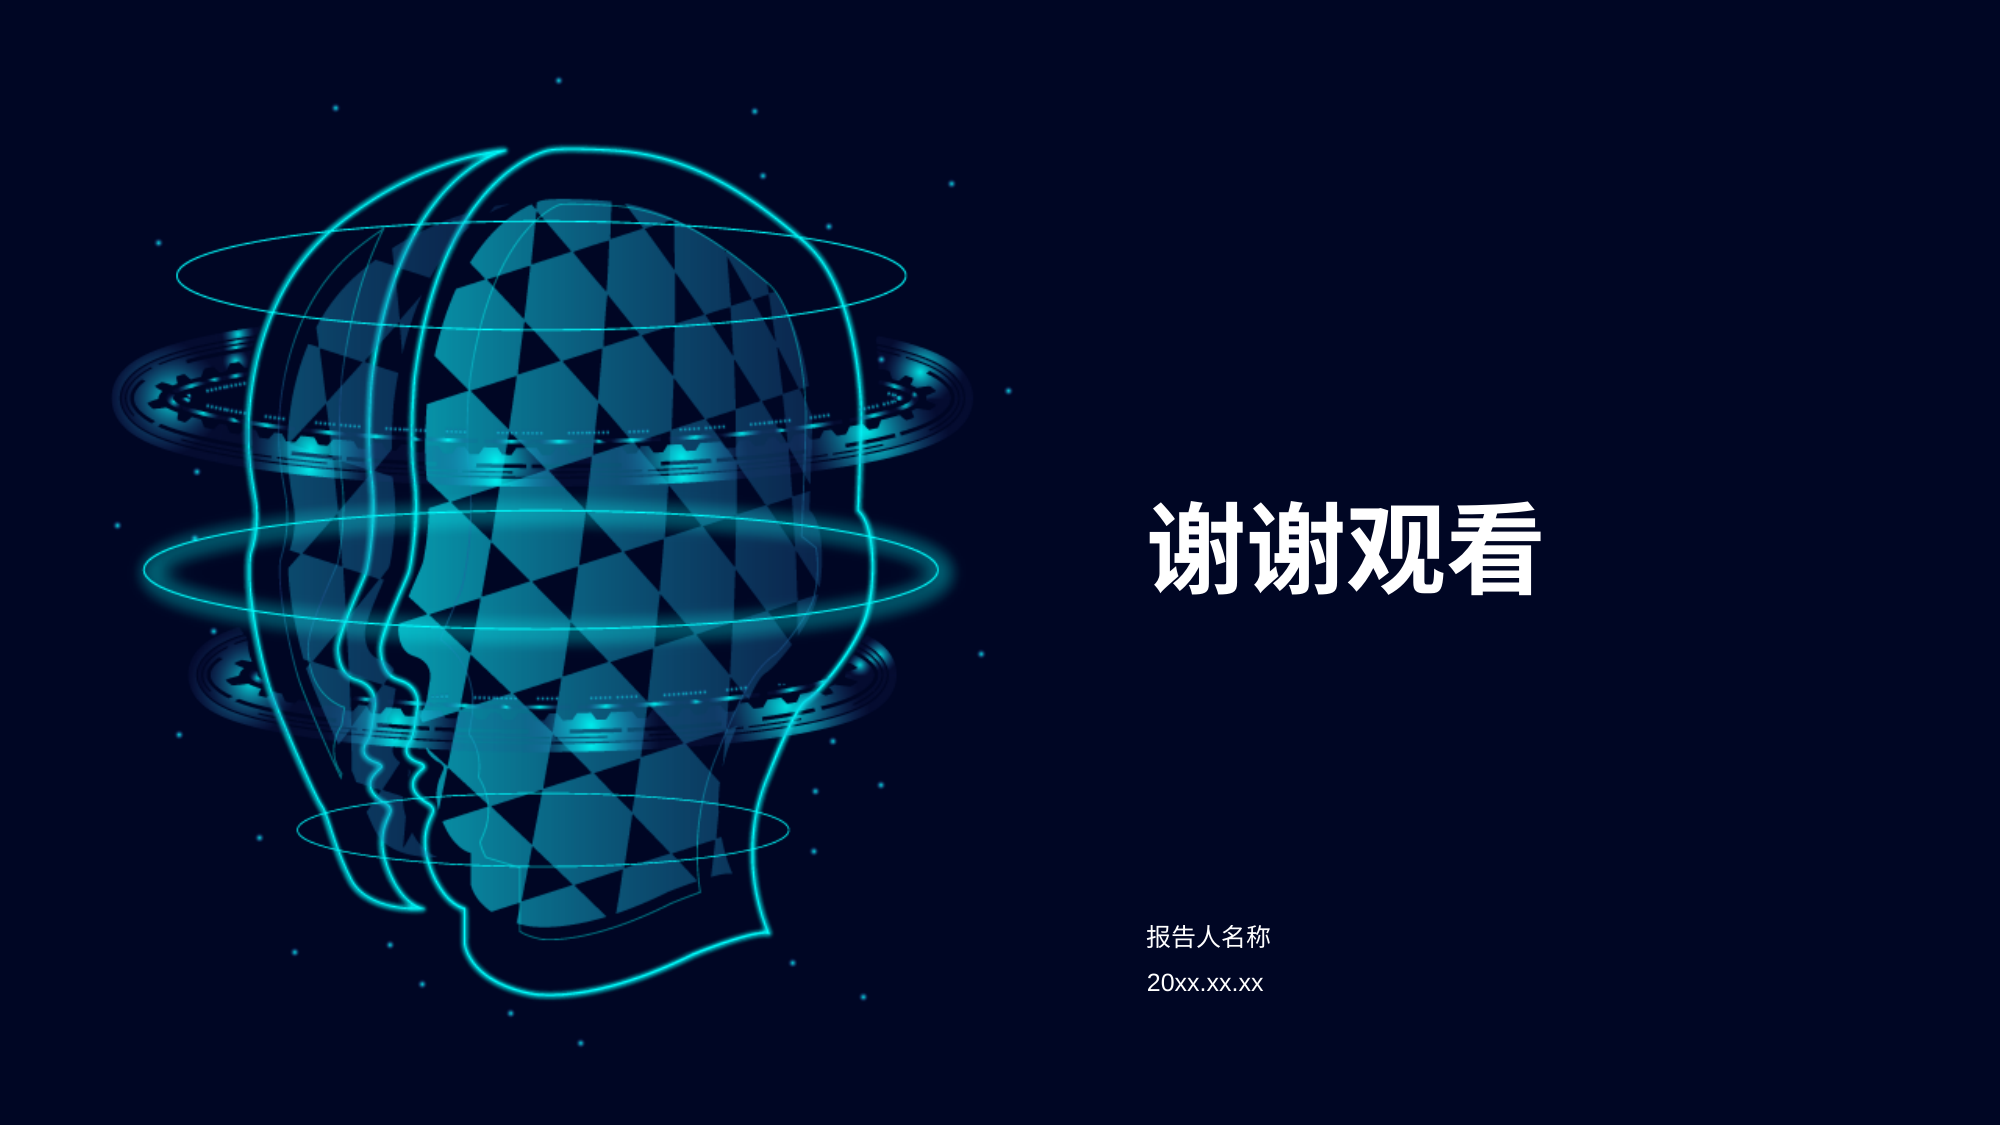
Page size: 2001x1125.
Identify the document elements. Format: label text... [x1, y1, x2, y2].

picture [0, 0, 2000, 1125]
title 谢谢观看 [1131, 322, 1890, 770]
list 20xx.xx.xx [1131, 956, 1890, 1002]
list 报告人名称 [1131, 911, 1890, 956]
